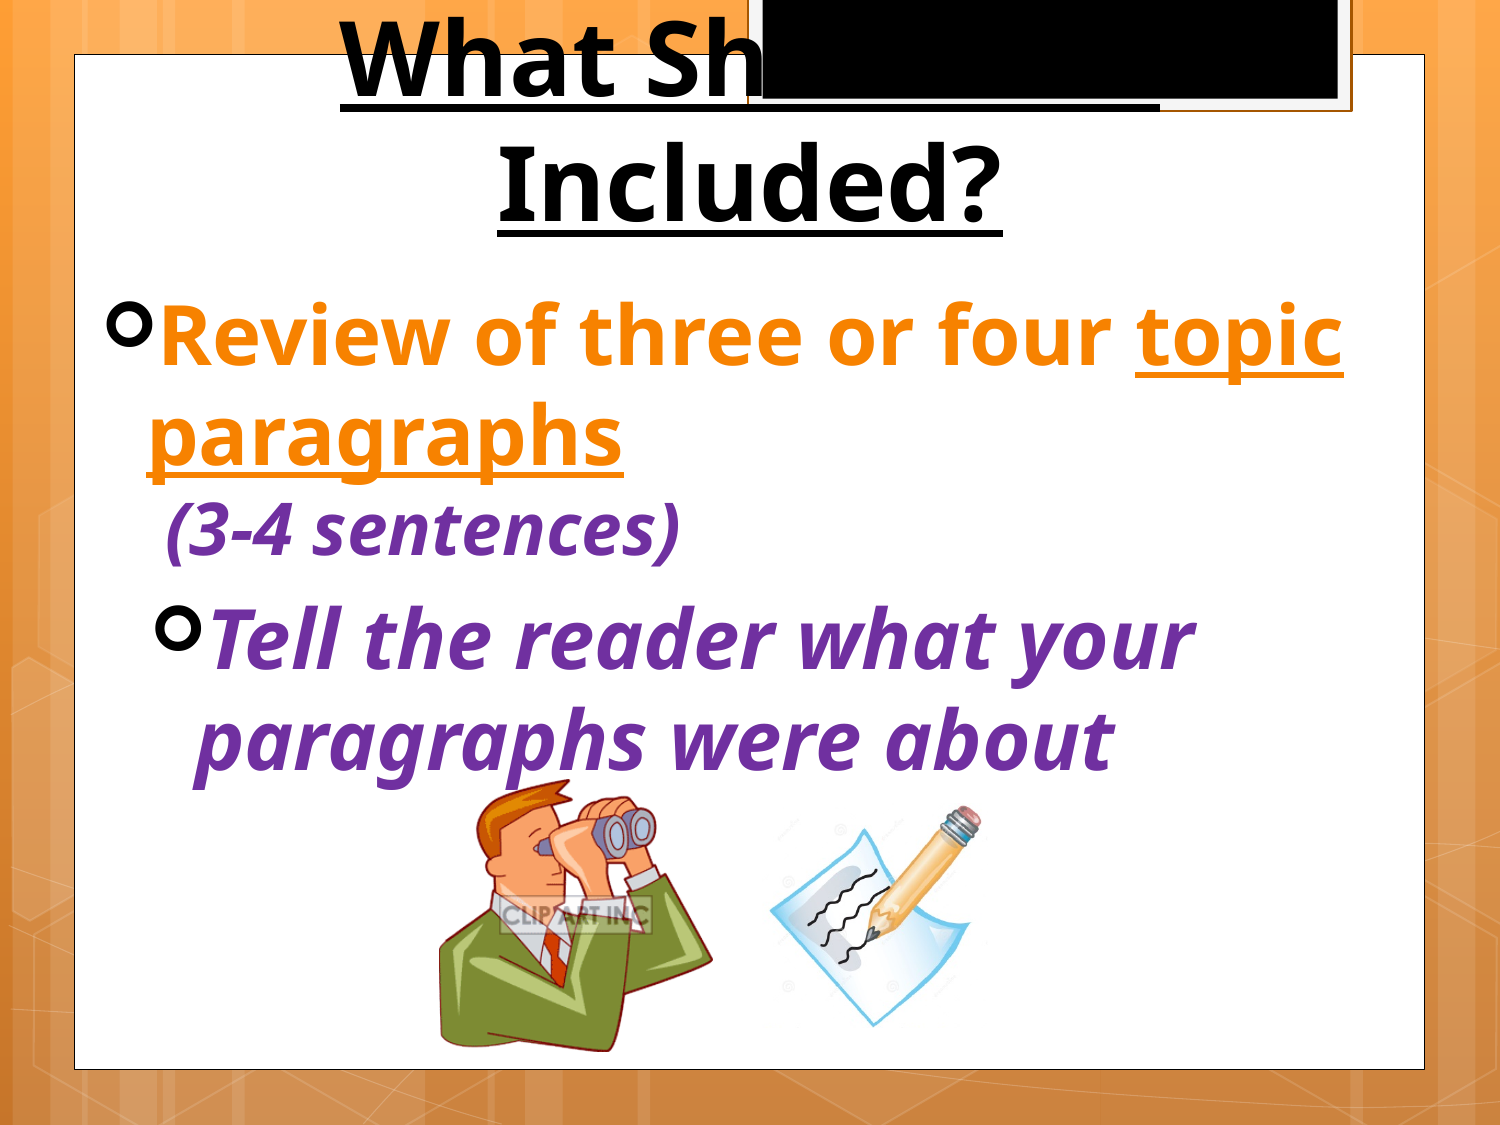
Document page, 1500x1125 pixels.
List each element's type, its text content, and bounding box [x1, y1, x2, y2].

list Review of three or four topic paragraphs (3-4 sentences) Tell the reader what your paragraphs were about [75, 275, 1413, 988]
picture [762, 803, 988, 1029]
picture [439, 779, 713, 1052]
title What Should Be Included? [75, 62, 1425, 250]
